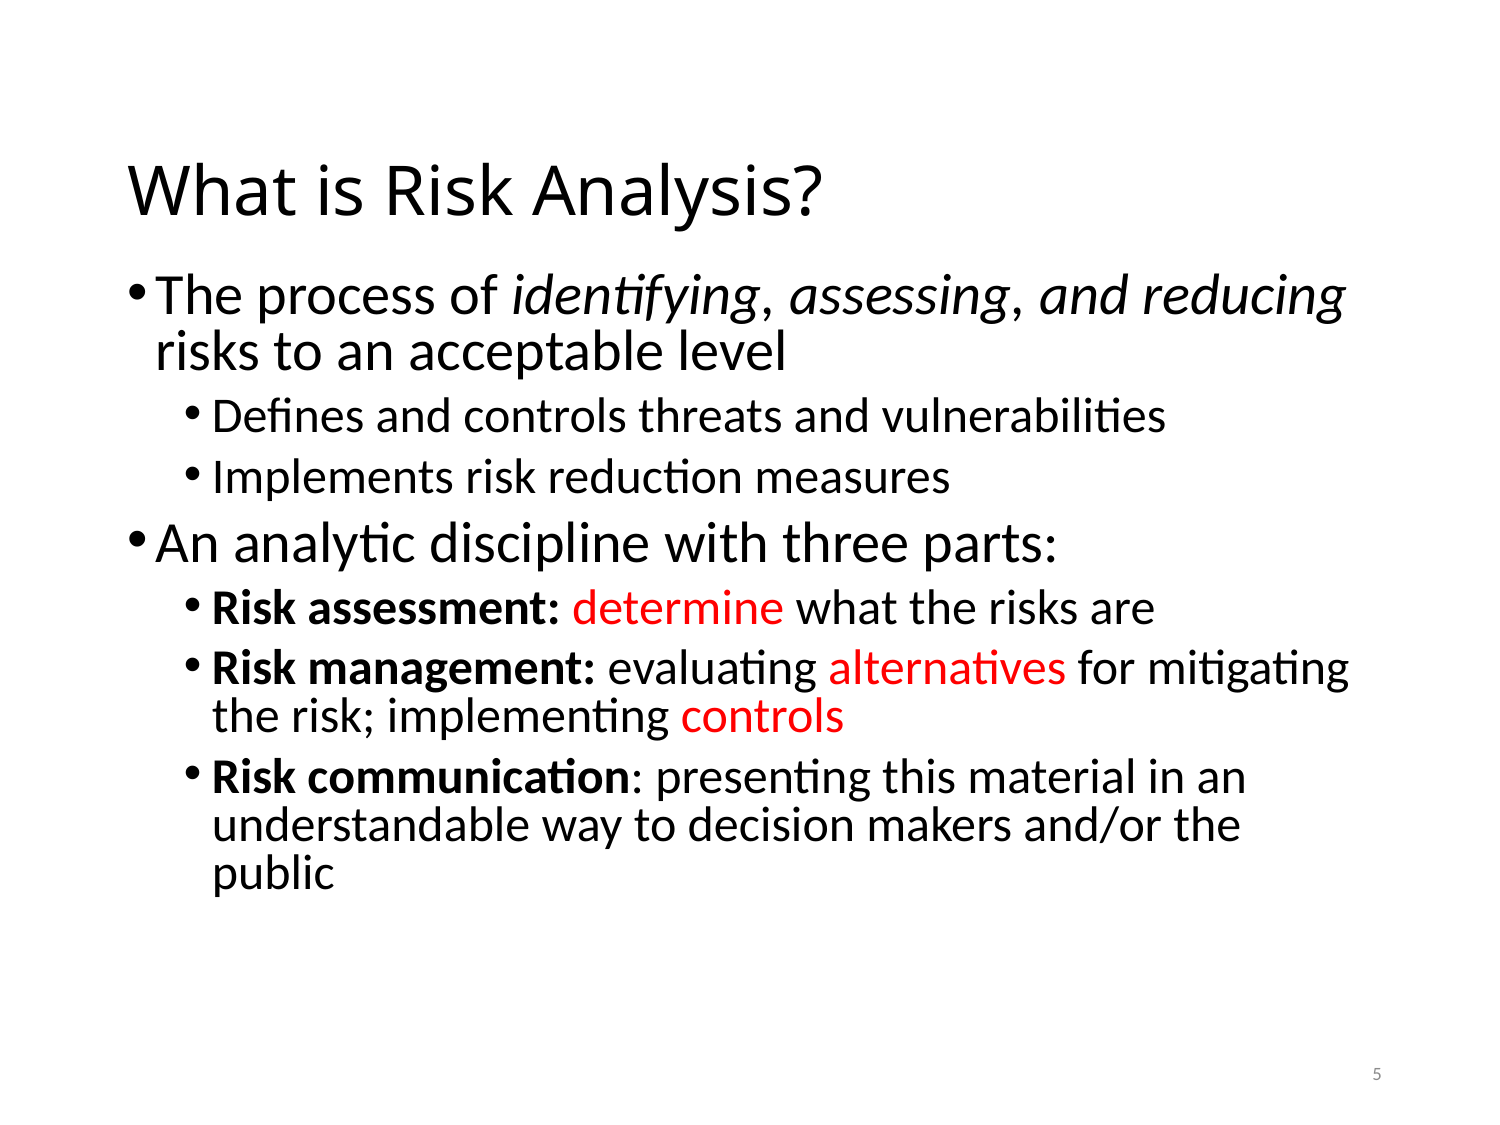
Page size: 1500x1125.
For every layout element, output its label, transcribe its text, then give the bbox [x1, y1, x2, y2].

list The process of identifying, assessing, and reducing risks to an acceptable level Defines and controls threats and vulnerabilities Implements risk reduction measures An analytic discipline with three parts: Risk assessment: determine what the risks are Risk management: evaluating alternatives for mitigating the risk; implementing controls Risk communication: presenting this material in an understandable way to decision makers and/or the public [112, 262, 1388, 1013]
slide_number 5 [1059, 1042, 1397, 1103]
title What is Risk Analysis? [112, 99, 1388, 262]
